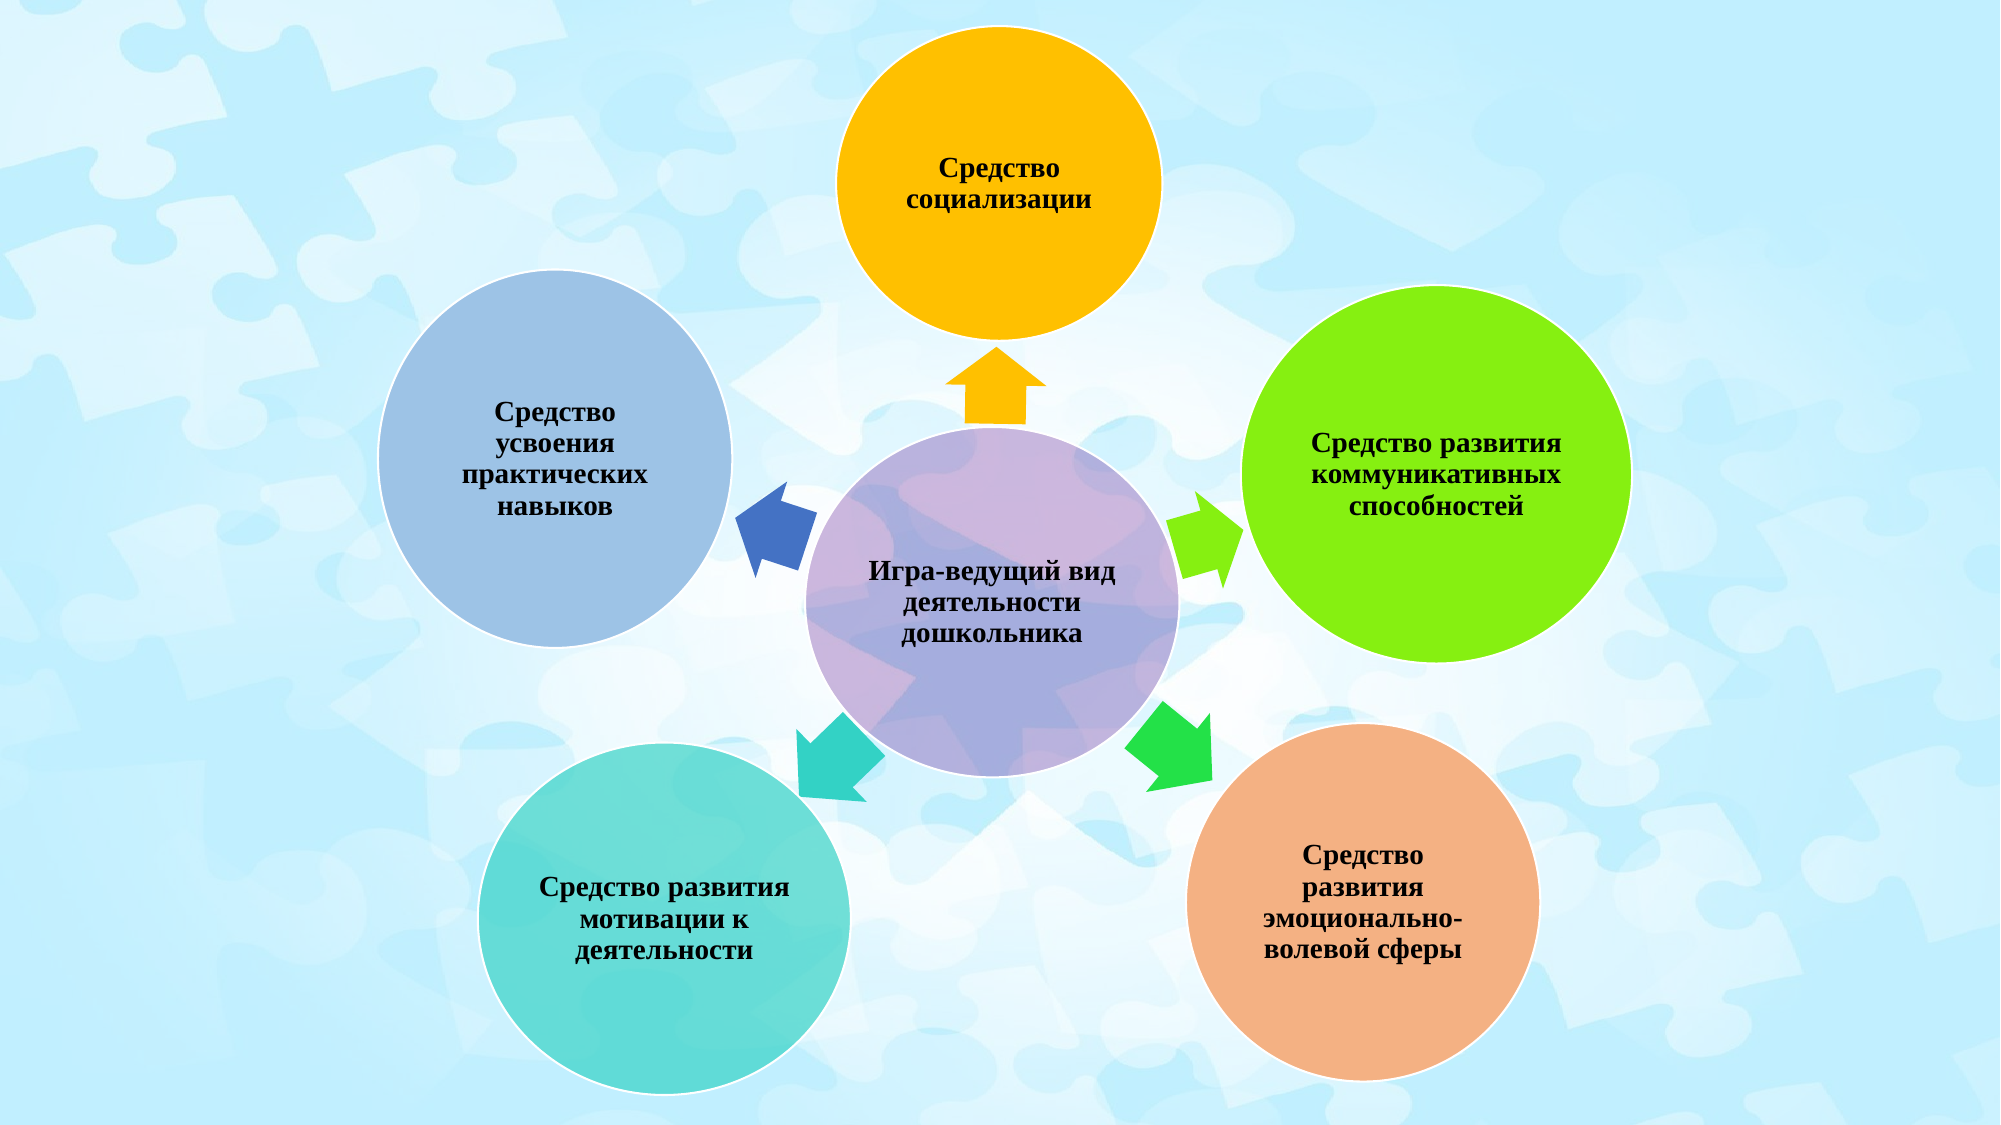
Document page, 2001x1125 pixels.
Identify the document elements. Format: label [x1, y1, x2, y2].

text_box [334, 44, 1669, 1102]
